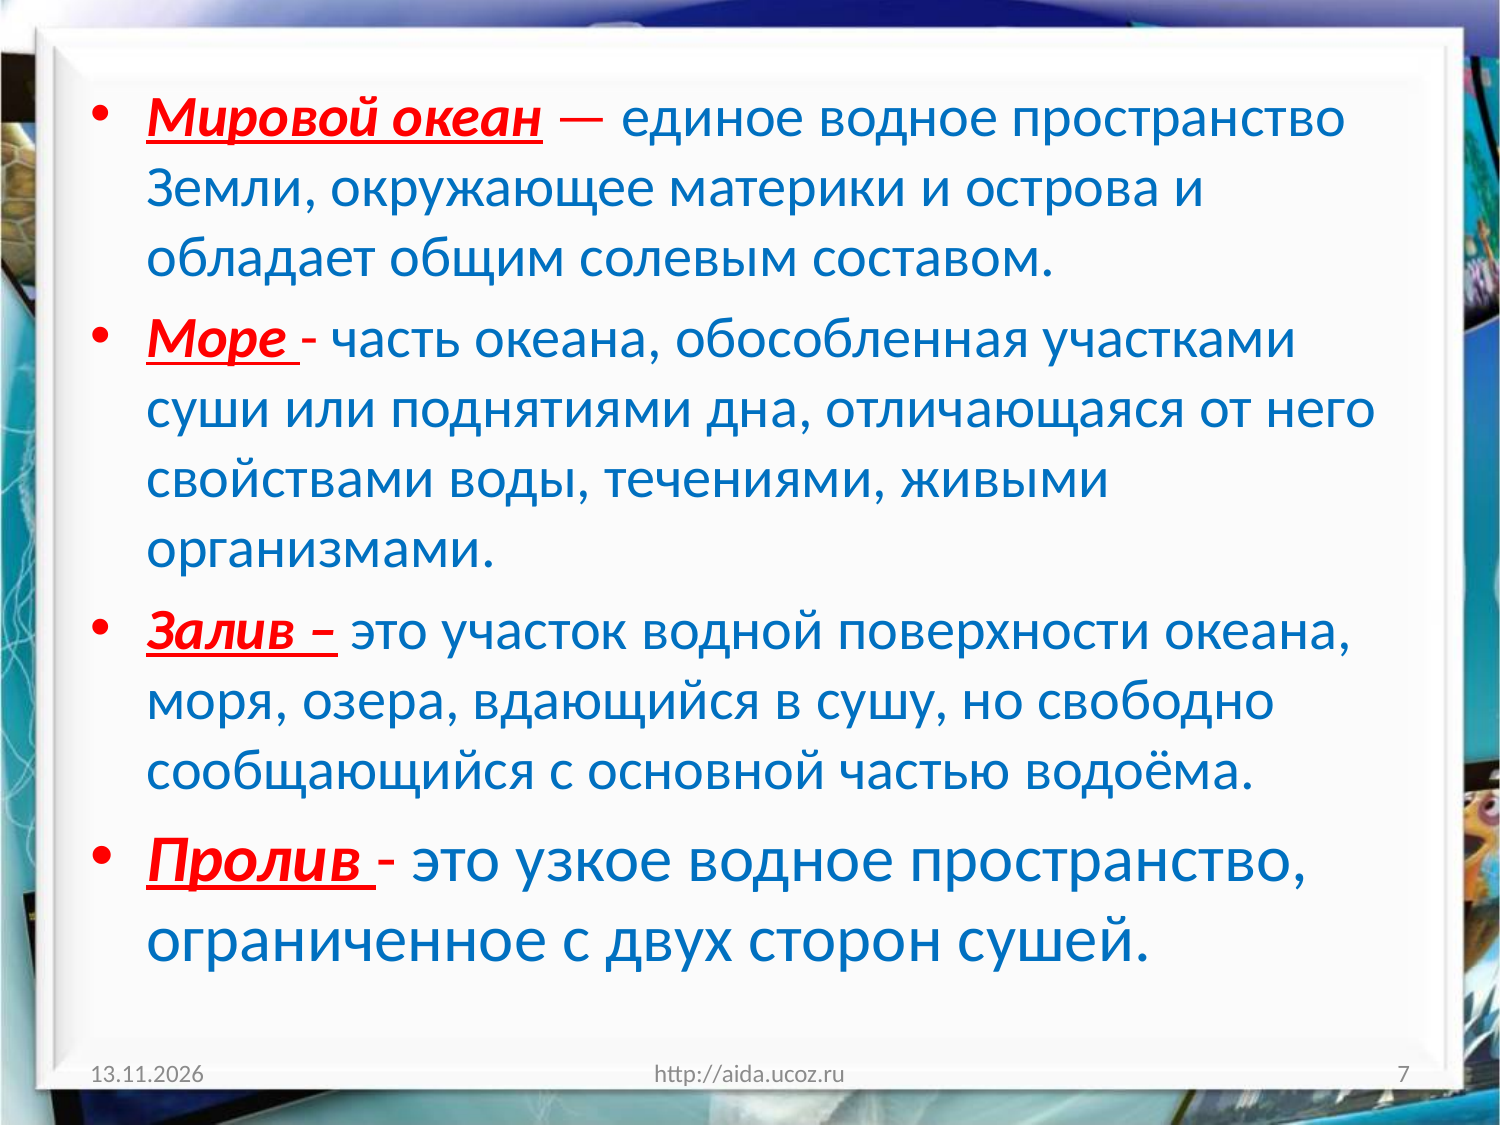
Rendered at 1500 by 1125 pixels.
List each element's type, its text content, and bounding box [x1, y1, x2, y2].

picture [0, 0, 1500, 1125]
slide_number 7 [1074, 1042, 1425, 1103]
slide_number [75, 1042, 425, 1103]
list Мировой океан — единое водное пространство Земли, окружающее материки и острова и обладает общим солевым составом. Море - часть океана, обособленная участками суши или поднятиями дна, отличающаяся от него свойствами воды, течениями, живыми организмами. Залив – это участок водной поверхности океана, моря, озера, вдающийся в сушу, но свободно сообщающийся с основной частью водоёма. Пролив - это узкое водное пространство, ограниченное с двух сторон сушей. [74, 70, 1426, 1067]
footer http://aida.ucoz.ru [512, 1042, 988, 1103]
